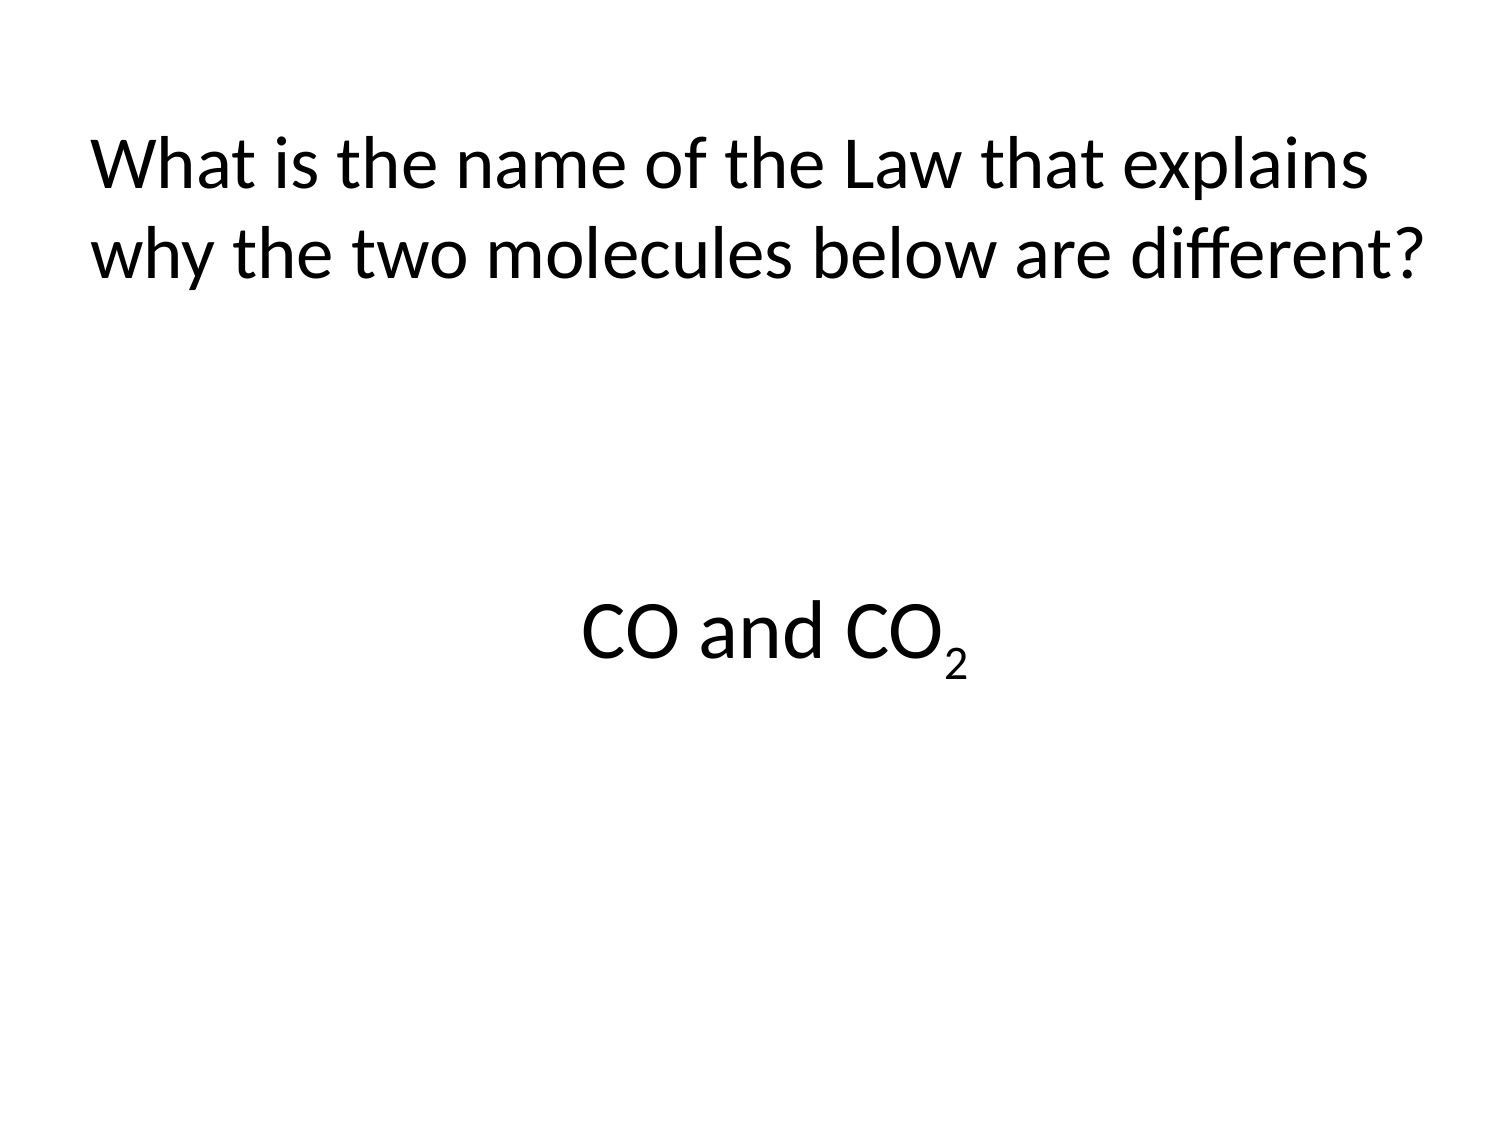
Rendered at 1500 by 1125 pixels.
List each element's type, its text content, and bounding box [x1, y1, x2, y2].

text_box CO and CO2 [566, 567, 984, 697]
title What is the name of the Law that explains why the two molecules below are different? [75, 45, 1463, 363]
